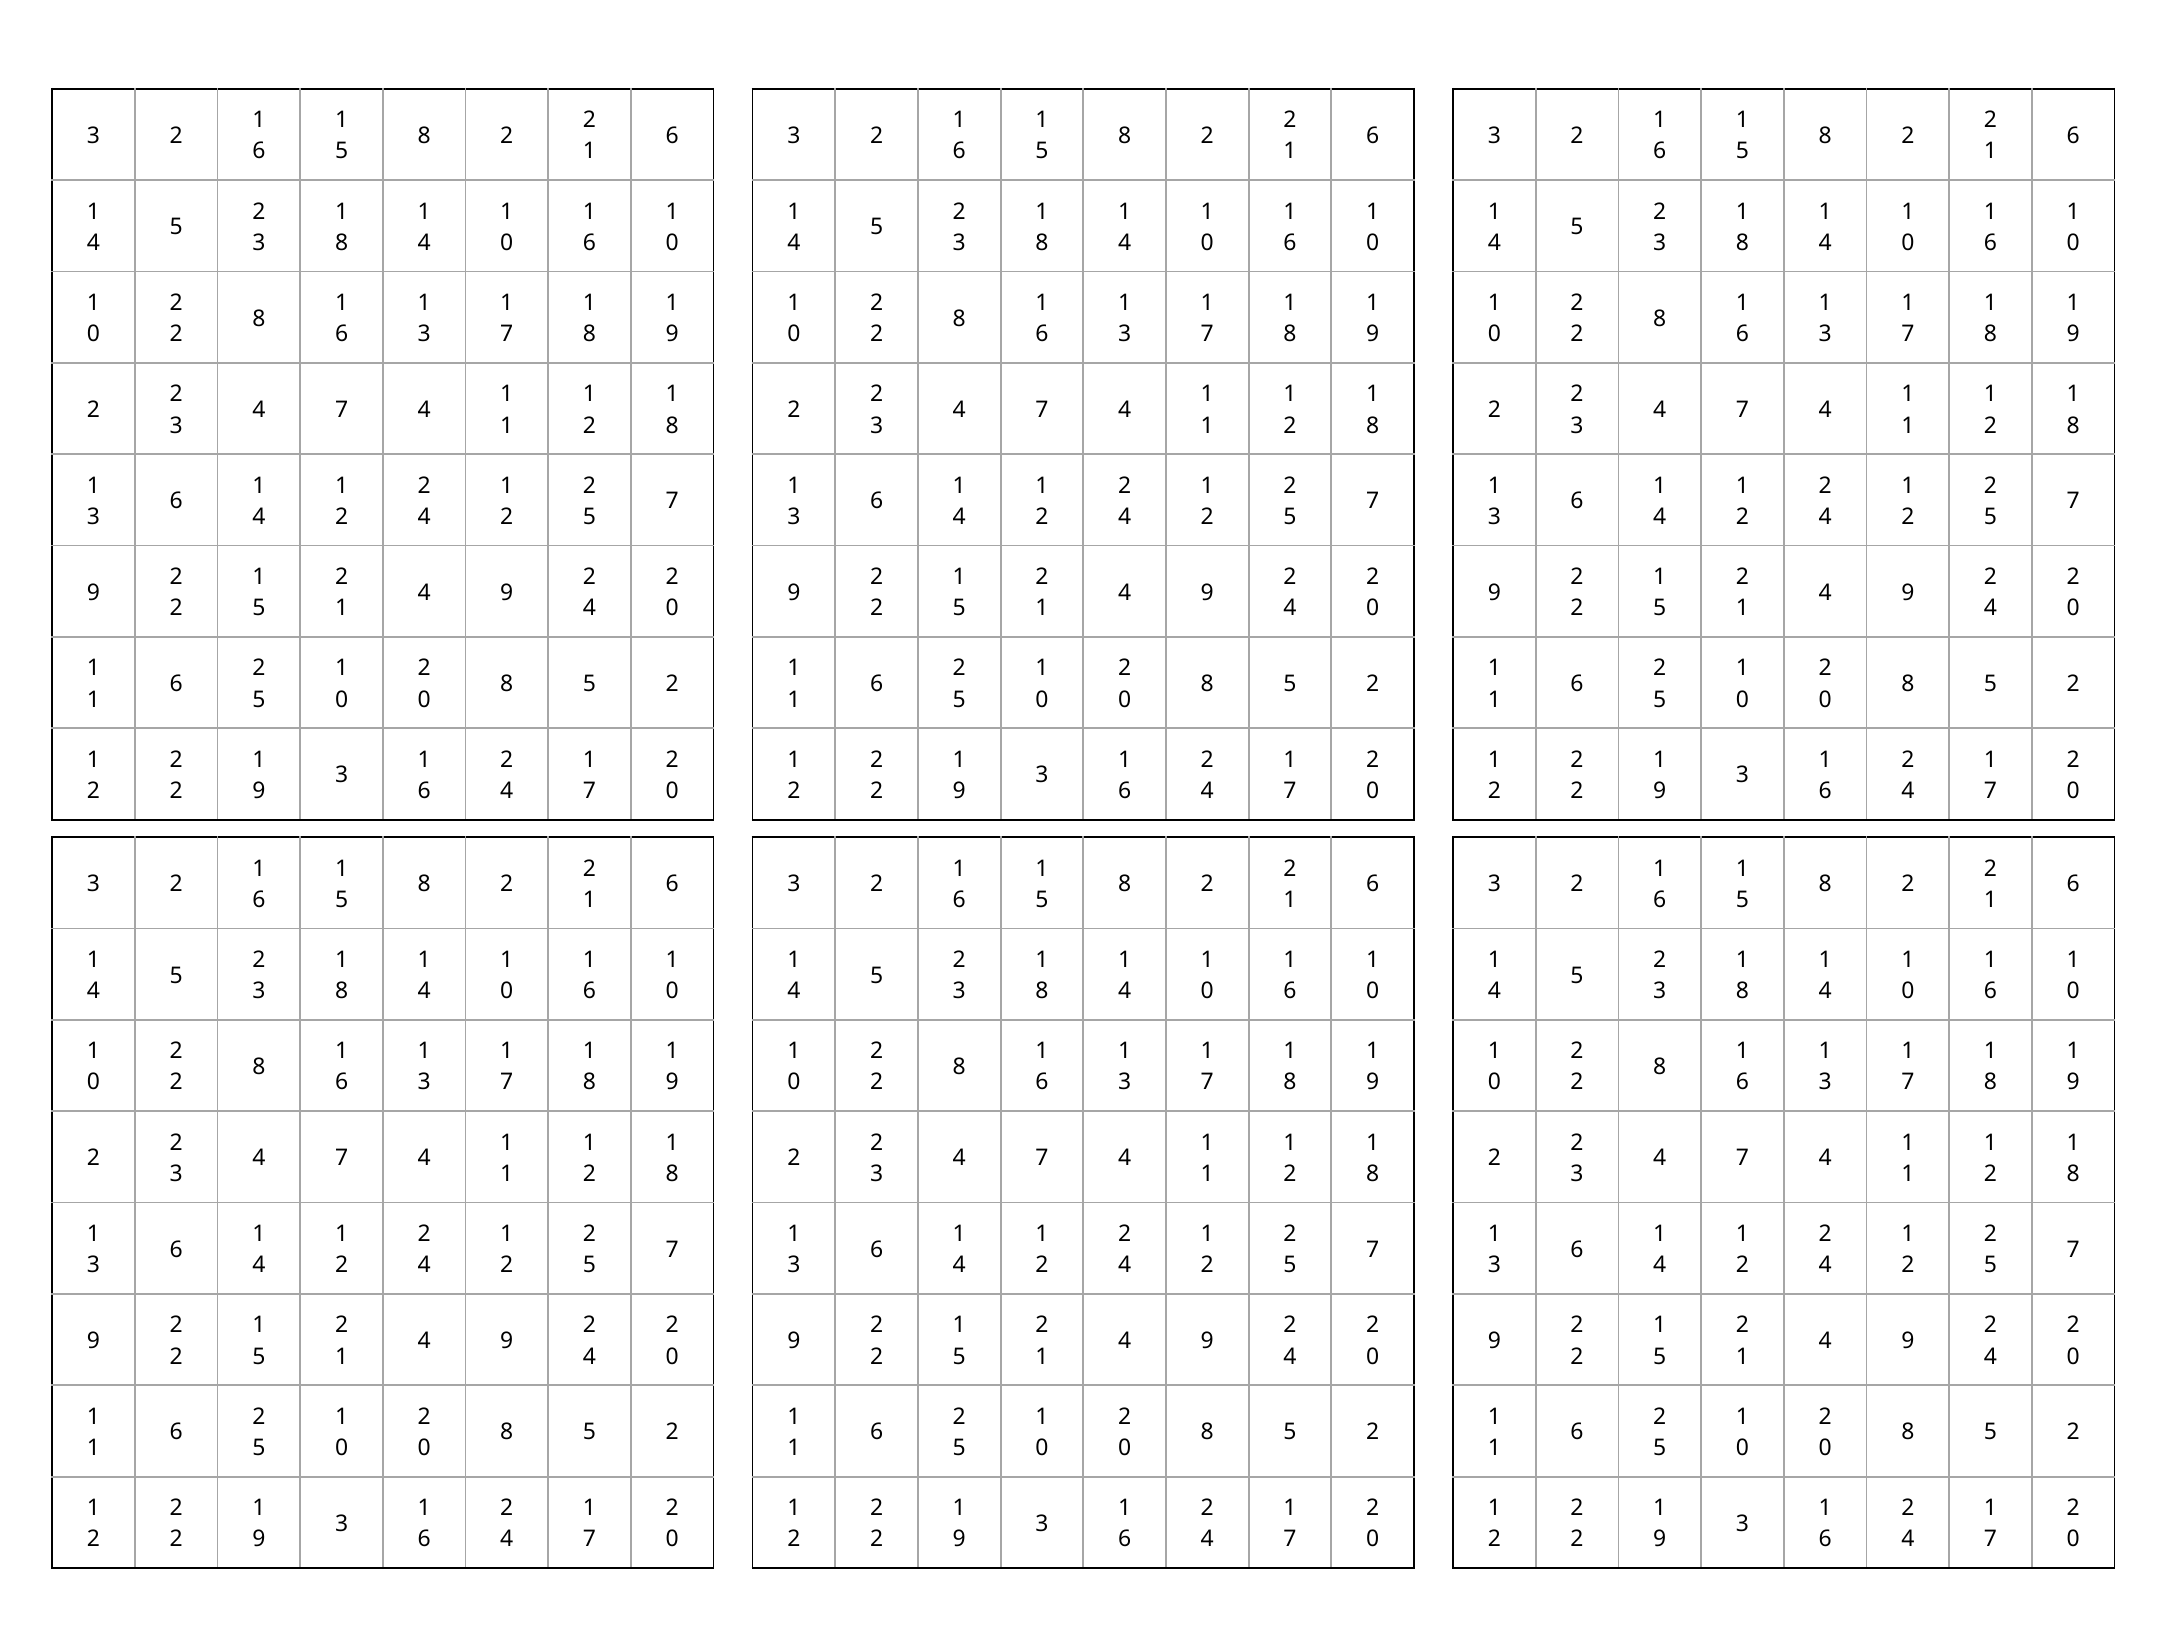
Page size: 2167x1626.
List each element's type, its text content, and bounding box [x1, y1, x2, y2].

table_cell 17 [1950, 1478, 2031, 1567]
table_cell 14 [218, 1203, 299, 1293]
table_cell 9 [1454, 1295, 1535, 1384]
table_cell 12 [1950, 364, 2031, 453]
table_cell 7 [301, 364, 382, 453]
table_cell 19 [218, 1478, 299, 1567]
table_header 16 [218, 838, 299, 928]
table_cell 11 [1167, 364, 1248, 453]
table_cell 24 [1950, 546, 2031, 636]
table_cell 2 [632, 638, 713, 727]
table_cell 9 [1867, 546, 1948, 636]
table_cell 24 [1167, 1478, 1248, 1567]
table_cell 7 [1002, 1112, 1082, 1202]
table_cell 6 [836, 455, 917, 545]
table_cell 5 [549, 638, 630, 727]
table_cell 11 [466, 364, 547, 453]
table_cell 12 [1454, 729, 1535, 819]
table_cell 24 [384, 455, 465, 545]
table_cell 10 [753, 1021, 834, 1110]
table_header 3 [753, 90, 834, 179]
table_cell 20 [1332, 1478, 1413, 1567]
table_cell 10 [1454, 272, 1535, 362]
table_cell 25 [1619, 1386, 1700, 1476]
table_cell 19 [2033, 272, 2114, 362]
table_cell 16 [1950, 929, 2031, 1019]
table_cell 4 [1785, 546, 1866, 636]
table_cell 25 [218, 1386, 299, 1476]
table_cell 22 [1537, 1021, 1618, 1110]
table_header 6 [2033, 838, 2114, 928]
table_cell 25 [1950, 455, 2031, 545]
table_cell 8 [1619, 272, 1700, 362]
table_cell 17 [466, 1021, 547, 1110]
table_cell 4 [919, 364, 1000, 453]
table_cell 10 [1867, 929, 1948, 1019]
table_header 15 [301, 838, 382, 928]
table_cell 23 [836, 1112, 917, 1202]
table_cell 17 [1867, 1021, 1948, 1110]
table_cell 10 [2033, 181, 2114, 271]
table_cell 23 [1619, 929, 1700, 1019]
table_cell 17 [1950, 729, 2031, 819]
table_cell 11 [753, 1386, 834, 1476]
table_header 16 [919, 90, 1000, 179]
table_cell 12 [1250, 1112, 1330, 1202]
table_cell 16 [1250, 929, 1330, 1019]
table_cell 10 [1454, 1021, 1535, 1110]
table_cell 4 [919, 1112, 1000, 1202]
table_header 2 [836, 90, 917, 179]
table_cell 18 [632, 364, 713, 453]
table_cell 14 [1619, 1203, 1700, 1293]
table_cell 20 [384, 638, 465, 727]
table_cell 14 [1084, 929, 1165, 1019]
table_cell 25 [218, 638, 299, 727]
table_cell 8 [1167, 1386, 1248, 1476]
table_cell 2 [2033, 1386, 2114, 1476]
table_cell 9 [753, 546, 834, 636]
table_cell 7 [632, 455, 713, 545]
table_cell 22 [1537, 1295, 1618, 1384]
table_cell 3 [1702, 729, 1783, 819]
table_cell 16 [1084, 1478, 1165, 1567]
table_header 2 [1537, 838, 1618, 928]
table_cell 6 [136, 455, 217, 545]
table_cell 3 [1002, 1478, 1082, 1567]
table_cell 16 [549, 929, 630, 1019]
table_cell 23 [218, 929, 299, 1019]
table_cell 4 [1619, 364, 1700, 453]
table_cell 16 [1002, 1021, 1082, 1110]
table_cell 10 [2033, 929, 2114, 1019]
table_cell 9 [1867, 1295, 1948, 1384]
table_cell 14 [1785, 181, 1866, 271]
table_cell 24 [1785, 1203, 1866, 1293]
table_cell 24 [1084, 455, 1165, 545]
table_cell 9 [466, 1295, 547, 1384]
table_cell 18 [1702, 181, 1783, 271]
table_cell 4 [218, 1112, 299, 1202]
table_cell 12 [301, 1203, 382, 1293]
table_cell 20 [1785, 638, 1866, 727]
table_cell 11 [753, 638, 834, 727]
table_cell 6 [836, 638, 917, 727]
table_cell 24 [1084, 1203, 1165, 1293]
table_cell 22 [836, 1295, 917, 1384]
table_header 16 [218, 90, 299, 179]
table_header 2 [136, 838, 217, 928]
table_cell 10 [1332, 929, 1413, 1019]
table_cell 10 [1702, 638, 1783, 727]
table_cell 10 [632, 181, 713, 271]
table_cell 20 [2033, 1478, 2114, 1567]
table_cell 20 [632, 1478, 713, 1567]
table_cell 16 [384, 1478, 465, 1567]
table_cell 14 [53, 181, 134, 271]
table_cell 10 [1002, 638, 1082, 727]
table_cell 6 [836, 1386, 917, 1476]
table_cell 15 [218, 546, 299, 636]
table_cell 23 [1537, 1112, 1618, 1202]
table_header 15 [1002, 838, 1082, 928]
table_cell 14 [1619, 455, 1700, 545]
table_cell 6 [1537, 1203, 1618, 1293]
table_cell 18 [301, 929, 382, 1019]
table_cell 15 [1619, 546, 1700, 636]
table_cell 17 [1167, 272, 1248, 362]
table_cell 25 [549, 1203, 630, 1293]
table_cell 11 [53, 1386, 134, 1476]
table_header 21 [1250, 838, 1330, 928]
table_cell 3 [301, 1478, 382, 1567]
table_header 8 [1084, 838, 1165, 928]
table_header 21 [549, 90, 630, 179]
table_cell 5 [1250, 638, 1330, 727]
table_cell 8 [1619, 1021, 1700, 1110]
table_cell 2 [1454, 1112, 1535, 1202]
table_cell 22 [136, 1478, 217, 1567]
table_cell 22 [836, 272, 917, 362]
table_cell 10 [1867, 181, 1948, 271]
table_cell 19 [919, 729, 1000, 819]
table_cell 13 [1785, 1021, 1866, 1110]
table_cell 4 [1785, 1112, 1866, 1202]
table_header 2 [136, 90, 217, 179]
table_cell 10 [632, 929, 713, 1019]
table_cell 6 [136, 1386, 217, 1476]
table_cell 5 [836, 929, 917, 1019]
table_cell 23 [1619, 181, 1700, 271]
table_cell 14 [1084, 181, 1165, 271]
table_cell 24 [466, 729, 547, 819]
table_cell 15 [218, 1295, 299, 1384]
table_cell 22 [1537, 729, 1618, 819]
table_header 21 [1950, 838, 2031, 928]
table_cell 23 [136, 364, 217, 453]
table_cell 14 [919, 1203, 1000, 1293]
table_cell 22 [836, 1478, 917, 1567]
table_cell 12 [1167, 1203, 1248, 1293]
table_cell 24 [1250, 1295, 1330, 1384]
table_cell 5 [1950, 1386, 2031, 1476]
table_cell 2 [1332, 638, 1413, 727]
table_cell 7 [301, 1112, 382, 1202]
table_cell 23 [136, 1112, 217, 1202]
table_cell 16 [549, 181, 630, 271]
table_cell 4 [1084, 1295, 1165, 1384]
table_cell 21 [1702, 546, 1783, 636]
table_cell 12 [466, 1203, 547, 1293]
table_cell 24 [466, 1478, 547, 1567]
table_header 3 [53, 838, 134, 928]
table_cell 8 [1867, 1386, 1948, 1476]
table_cell 17 [1250, 729, 1330, 819]
table_cell 7 [1332, 455, 1413, 545]
table_cell 18 [632, 1112, 713, 1202]
table_cell 23 [919, 929, 1000, 1019]
table_header 3 [753, 838, 834, 928]
table_cell 12 [1867, 1203, 1948, 1293]
table_cell 11 [53, 638, 134, 727]
table_cell 13 [1084, 272, 1165, 362]
table_cell 18 [1332, 364, 1413, 453]
table_cell 10 [301, 638, 382, 727]
table_cell 7 [1702, 364, 1783, 453]
table_cell 5 [549, 1386, 630, 1476]
table_cell 16 [1250, 181, 1330, 271]
table_cell 18 [2033, 1112, 2114, 1202]
table_cell 22 [136, 546, 217, 636]
table_cell 13 [53, 1203, 134, 1293]
table_cell 19 [2033, 1021, 2114, 1110]
table_header 2 [1167, 838, 1248, 928]
table_cell 18 [1950, 272, 2031, 362]
table_cell 17 [1867, 272, 1948, 362]
table_cell 17 [1167, 1021, 1248, 1110]
table_cell 7 [1002, 364, 1082, 453]
table_cell 11 [1867, 364, 1948, 453]
table_cell 13 [384, 272, 465, 362]
table_cell 11 [1867, 1112, 1948, 1202]
table_cell 13 [1454, 455, 1535, 545]
table_cell 20 [632, 546, 713, 636]
table_cell 20 [2033, 1295, 2114, 1384]
table_header 15 [1002, 90, 1082, 179]
table_cell 12 [1702, 1203, 1783, 1293]
table_cell 22 [136, 1021, 217, 1110]
table_cell 16 [1785, 729, 1866, 819]
table_cell 23 [1537, 364, 1618, 453]
table_cell 15 [1619, 1295, 1700, 1384]
table_header 8 [1785, 838, 1866, 928]
table_header 15 [1702, 90, 1783, 179]
table_cell 10 [466, 181, 547, 271]
table_cell 14 [1454, 929, 1535, 1019]
table_header 3 [1454, 90, 1535, 179]
table_cell 23 [919, 181, 1000, 271]
table_cell 10 [1332, 181, 1413, 271]
table_cell 7 [1332, 1203, 1413, 1293]
table_cell 14 [218, 455, 299, 545]
table_cell 24 [1167, 729, 1248, 819]
table_cell 18 [1250, 1021, 1330, 1110]
table_header 15 [301, 90, 382, 179]
table_cell 15 [919, 1295, 1000, 1384]
table_header 3 [53, 90, 134, 179]
table_cell 23 [836, 364, 917, 453]
table_cell 12 [549, 1112, 630, 1202]
table_header 21 [1950, 90, 2031, 179]
table_cell 3 [1702, 1478, 1783, 1567]
table_header 2 [466, 838, 547, 928]
table_cell 7 [2033, 1203, 2114, 1293]
table_cell 24 [1867, 1478, 1948, 1567]
table_cell 14 [919, 455, 1000, 545]
table_cell 13 [1454, 1203, 1535, 1293]
table_cell 20 [1332, 546, 1413, 636]
table_cell 6 [836, 1203, 917, 1293]
table_cell 24 [1785, 455, 1866, 545]
table_cell 10 [53, 272, 134, 362]
table_cell 20 [1084, 638, 1165, 727]
table_header 16 [919, 838, 1000, 928]
table_cell 22 [1537, 546, 1618, 636]
table_cell 22 [136, 729, 217, 819]
table_cell 21 [301, 546, 382, 636]
table_cell 18 [1250, 272, 1330, 362]
table_cell 4 [1619, 1112, 1700, 1202]
table_cell 20 [1332, 729, 1413, 819]
table_cell 10 [1167, 929, 1248, 1019]
table_cell 25 [1250, 1203, 1330, 1293]
table_cell 25 [549, 455, 630, 545]
table_cell 12 [301, 455, 382, 545]
table_cell 20 [632, 1295, 713, 1384]
table_cell 10 [1002, 1386, 1082, 1476]
table_header 2 [466, 90, 547, 179]
table_cell 4 [1785, 1295, 1866, 1384]
table_header 8 [1785, 90, 1866, 179]
table_cell 5 [1250, 1386, 1330, 1476]
table_cell 10 [466, 929, 547, 1019]
table_cell 14 [753, 929, 834, 1019]
table_cell 21 [1002, 1295, 1082, 1384]
table_cell 4 [384, 1295, 465, 1384]
table_cell 5 [836, 181, 917, 271]
table_cell 19 [632, 272, 713, 362]
table_cell 21 [1002, 546, 1082, 636]
table_cell 20 [1084, 1386, 1165, 1476]
table_cell 4 [384, 1112, 465, 1202]
table_cell 20 [2033, 729, 2114, 819]
table_cell 19 [632, 1021, 713, 1110]
table_cell 3 [1002, 729, 1082, 819]
table_cell 21 [1702, 1295, 1783, 1384]
table_cell 18 [549, 272, 630, 362]
table_cell 2 [753, 364, 834, 453]
table_cell 19 [1619, 1478, 1700, 1567]
table_header 8 [384, 90, 465, 179]
table_cell 18 [1002, 181, 1082, 271]
table_cell 8 [919, 272, 1000, 362]
table_cell 17 [466, 272, 547, 362]
table_header 6 [632, 838, 713, 928]
table_cell 14 [1785, 929, 1866, 1019]
table_cell 12 [1867, 455, 1948, 545]
table_cell 8 [466, 638, 547, 727]
table_cell 16 [1950, 181, 2031, 271]
table_cell 16 [301, 272, 382, 362]
table_header 6 [1332, 838, 1413, 928]
table_cell 10 [1702, 1386, 1783, 1476]
table_cell 11 [466, 1112, 547, 1202]
table_cell 14 [384, 929, 465, 1019]
table_cell 5 [136, 181, 217, 271]
table_cell 18 [1702, 929, 1783, 1019]
table_cell 9 [1167, 1295, 1248, 1384]
table_cell 12 [1167, 455, 1248, 545]
table_cell 6 [1537, 1386, 1618, 1476]
table_cell 8 [1167, 638, 1248, 727]
table_cell 22 [136, 1295, 217, 1384]
table_cell 24 [549, 1295, 630, 1384]
table_cell 22 [136, 272, 217, 362]
table_cell 25 [919, 1386, 1000, 1476]
table_header 21 [1250, 90, 1330, 179]
table_cell 4 [1084, 364, 1165, 453]
table_cell 19 [1332, 272, 1413, 362]
table_cell 22 [1537, 272, 1618, 362]
table_cell 9 [466, 546, 547, 636]
table_cell 16 [384, 729, 465, 819]
table_header 15 [1702, 838, 1783, 928]
table_cell 10 [753, 272, 834, 362]
table_header 6 [1332, 90, 1413, 179]
table_cell 18 [549, 1021, 630, 1110]
table_cell 8 [919, 1021, 1000, 1110]
table_cell 10 [1167, 181, 1248, 271]
table_cell 18 [301, 181, 382, 271]
table_cell 13 [753, 455, 834, 545]
table_cell 25 [1950, 1203, 2031, 1293]
table_cell 3 [301, 729, 382, 819]
table_cell 4 [384, 364, 465, 453]
table_cell 23 [218, 181, 299, 271]
table_cell 11 [1454, 638, 1535, 727]
table_cell 25 [1250, 455, 1330, 545]
table_cell 12 [466, 455, 547, 545]
table_cell 13 [753, 1203, 834, 1293]
table_cell 13 [384, 1021, 465, 1110]
table_cell 4 [218, 364, 299, 453]
table_cell 12 [753, 729, 834, 819]
table_cell 14 [753, 181, 834, 271]
table_cell 4 [1084, 1112, 1165, 1202]
table_cell 7 [1702, 1112, 1783, 1202]
table_cell 20 [384, 1386, 465, 1476]
table_cell 5 [1537, 181, 1618, 271]
table_cell 17 [549, 1478, 630, 1567]
table_header 2 [1167, 90, 1248, 179]
table_cell 15 [919, 546, 1000, 636]
table_cell 11 [1167, 1112, 1248, 1202]
table_cell 4 [1785, 364, 1866, 453]
table_cell 8 [466, 1386, 547, 1476]
table_cell 18 [1002, 929, 1082, 1019]
table_cell 11 [1454, 1386, 1535, 1476]
table_cell 22 [1537, 1478, 1618, 1567]
table_cell 17 [549, 729, 630, 819]
table_cell 6 [136, 1203, 217, 1293]
table_cell 2 [1332, 1386, 1413, 1476]
table_cell 22 [836, 1021, 917, 1110]
table_cell 5 [1950, 638, 2031, 727]
table_cell 2 [632, 1386, 713, 1476]
table_header 6 [632, 90, 713, 179]
table_cell 25 [1619, 638, 1700, 727]
table_cell 2 [53, 364, 134, 453]
table_header 8 [384, 838, 465, 928]
table_header 8 [1084, 90, 1165, 179]
table_header 3 [1454, 838, 1535, 928]
table_cell 16 [1084, 729, 1165, 819]
table_cell 19 [218, 729, 299, 819]
table_cell 6 [136, 638, 217, 727]
table_cell 12 [1702, 455, 1783, 545]
table_cell 16 [1002, 272, 1082, 362]
table_cell 12 [1454, 1478, 1535, 1567]
table_header 2 [1867, 90, 1948, 179]
table_cell 8 [1867, 638, 1948, 727]
table_cell 13 [53, 455, 134, 545]
table_cell 19 [1332, 1021, 1413, 1110]
table_cell 10 [301, 1386, 382, 1476]
table_cell 6 [1537, 455, 1618, 545]
table_cell 19 [919, 1478, 1000, 1567]
table_cell 10 [53, 1021, 134, 1110]
table_cell 13 [1785, 272, 1866, 362]
table_cell 7 [2033, 455, 2114, 545]
table_cell 12 [1002, 455, 1082, 545]
table_cell 24 [1250, 546, 1330, 636]
table_cell 17 [1250, 1478, 1330, 1567]
table_cell 9 [53, 546, 134, 636]
table_header 2 [1537, 90, 1618, 179]
table_cell 9 [1167, 546, 1248, 636]
table_cell 4 [384, 546, 465, 636]
table_cell 19 [1619, 729, 1700, 819]
table_cell 24 [1950, 1295, 2031, 1384]
table_cell 5 [1537, 929, 1618, 1019]
table_header 2 [1867, 838, 1948, 928]
table_cell 2 [2033, 638, 2114, 727]
table_header 6 [2033, 90, 2114, 179]
table_cell 16 [1785, 1478, 1866, 1567]
table_cell 12 [753, 1478, 834, 1567]
table_cell 4 [1084, 546, 1165, 636]
table_cell 8 [218, 1021, 299, 1110]
table_cell 22 [836, 546, 917, 636]
table_cell 14 [1454, 181, 1535, 271]
table_cell 12 [53, 1478, 134, 1567]
table_cell 24 [549, 546, 630, 636]
table_cell 21 [301, 1295, 382, 1384]
table_header 21 [549, 838, 630, 928]
table_cell 9 [753, 1295, 834, 1384]
table_cell 7 [632, 1203, 713, 1293]
table_cell 20 [1332, 1295, 1413, 1384]
table_cell 2 [53, 1112, 134, 1202]
table_cell 24 [1867, 729, 1948, 819]
table_cell 12 [1002, 1203, 1082, 1293]
table_cell 22 [836, 729, 917, 819]
table_cell 16 [1702, 272, 1783, 362]
table_cell 14 [53, 929, 134, 1019]
table_cell 16 [1702, 1021, 1783, 1110]
table_header 2 [836, 838, 917, 928]
table_cell 2 [753, 1112, 834, 1202]
table_cell 18 [2033, 364, 2114, 453]
table_cell 20 [632, 729, 713, 819]
table_cell 14 [384, 181, 465, 271]
table_cell 18 [1950, 1021, 2031, 1110]
table_cell 18 [1332, 1112, 1413, 1202]
table_cell 25 [919, 638, 1000, 727]
table_cell 12 [549, 364, 630, 453]
table_cell 2 [1454, 364, 1535, 453]
table_cell 8 [218, 272, 299, 362]
table_header 16 [1619, 838, 1700, 928]
table_cell 16 [301, 1021, 382, 1110]
table_cell 9 [53, 1295, 134, 1384]
table_header 16 [1619, 90, 1700, 179]
table_cell 9 [1454, 546, 1535, 636]
table_cell 20 [1785, 1386, 1866, 1476]
table_cell 6 [1537, 638, 1618, 727]
table_cell 12 [53, 729, 134, 819]
table_cell 24 [384, 1203, 465, 1293]
table_cell 12 [1950, 1112, 2031, 1202]
table_cell 12 [1250, 364, 1330, 453]
table_cell 13 [1084, 1021, 1165, 1110]
table_cell 5 [136, 929, 217, 1019]
table_cell 20 [2033, 546, 2114, 636]
